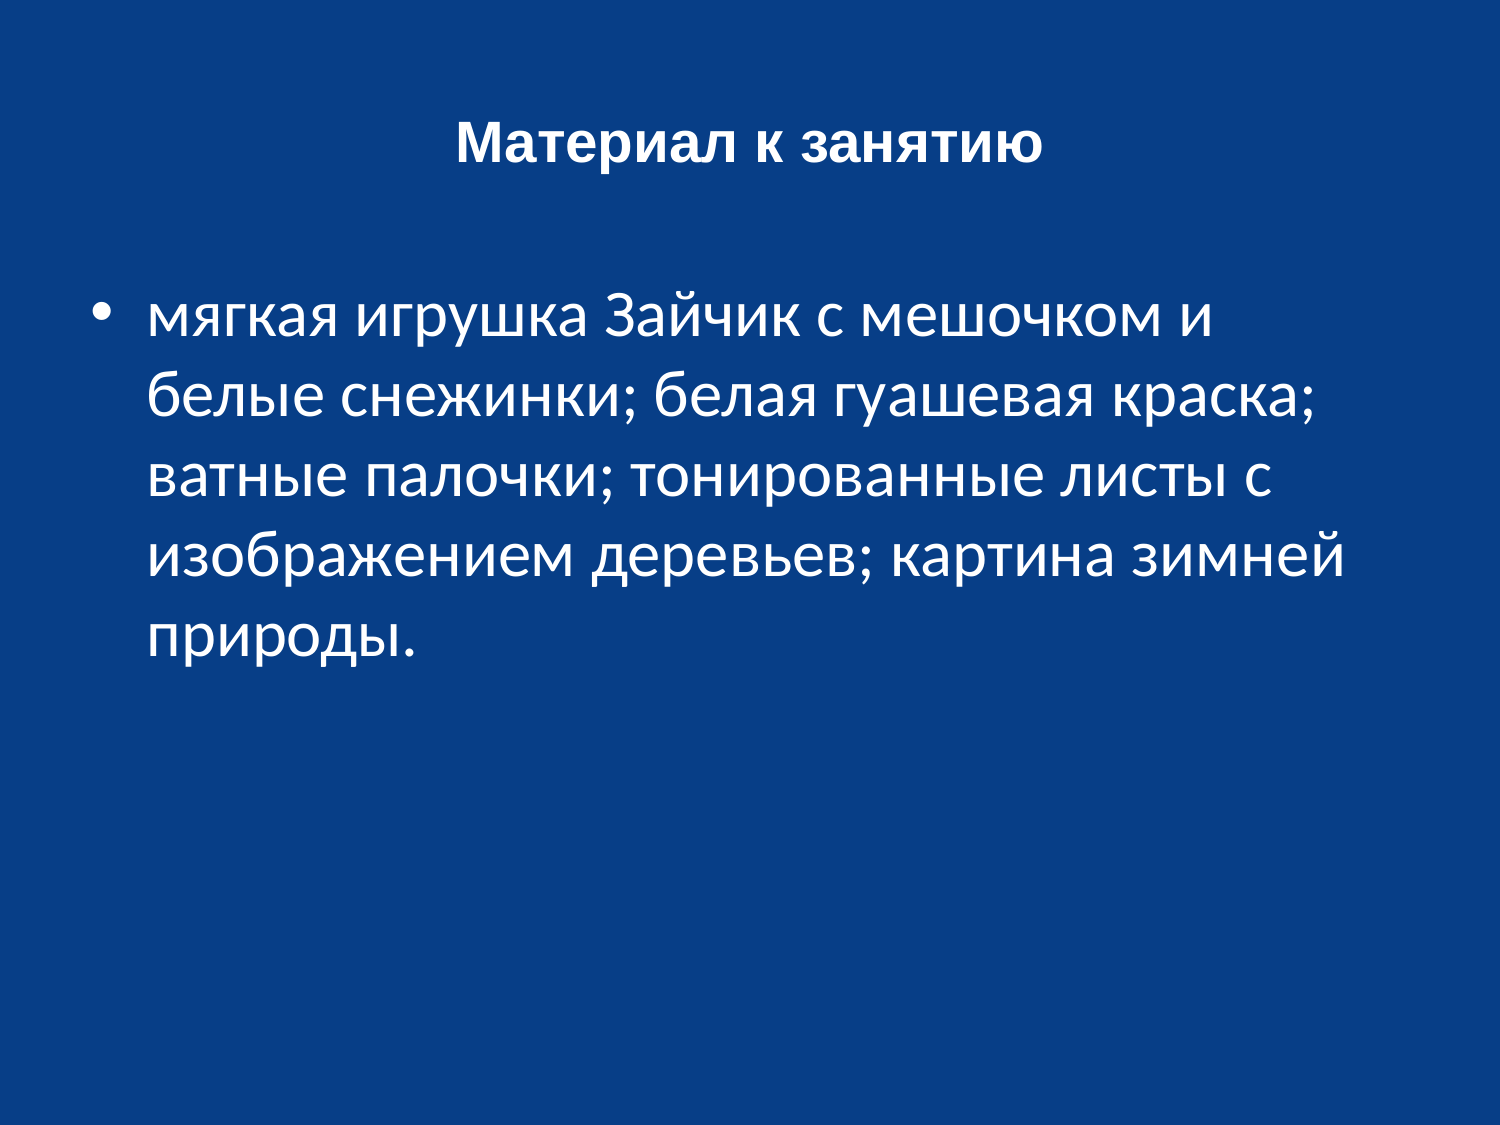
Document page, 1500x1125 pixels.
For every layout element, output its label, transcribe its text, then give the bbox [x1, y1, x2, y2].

list мягкая игрушка Зайчик с мешочком и белые снежинки; белая гуашевая краска; ватные палочки; тонированные листы с изображением деревьев; картина зимней природы. [75, 262, 1425, 1005]
title Материал к занятию [75, 45, 1425, 233]
